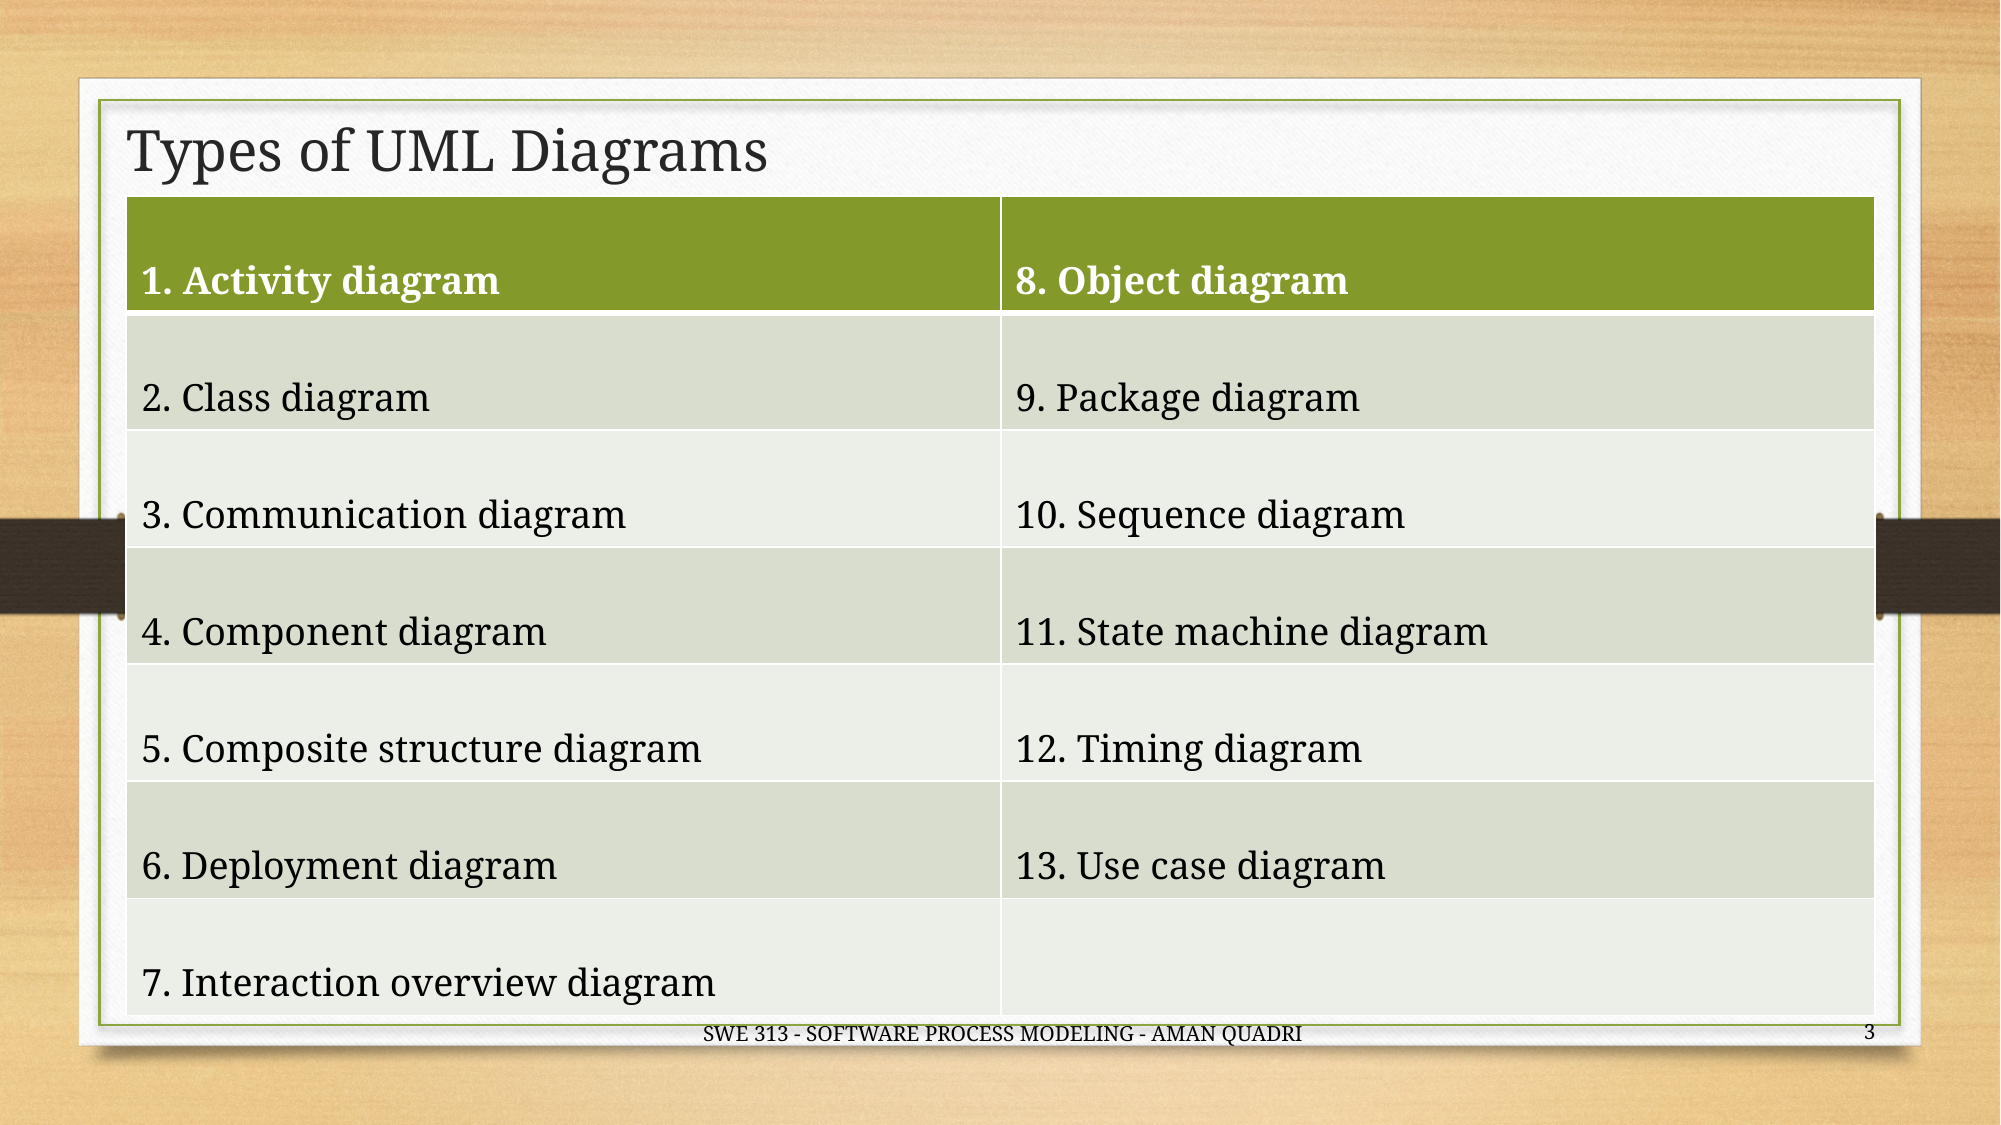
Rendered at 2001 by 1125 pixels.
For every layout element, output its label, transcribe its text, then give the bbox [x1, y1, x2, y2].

footer SWE 313 - SOFTWARE PROCESS MODELING - AMAN QUADRI [403, 1020, 1602, 1049]
table_cell 6. Deployment diagram [127, 782, 1000, 898]
table_header 8. Object diagram [1002, 197, 1874, 310]
table_cell 10. Sequence diagram [1002, 431, 1874, 546]
table_cell 7. Interaction overview diagram [127, 899, 1000, 1015]
table_cell [1002, 899, 1874, 1015]
table_cell 5. Composite structure diagram [127, 665, 1000, 780]
table_cell 2. Class diagram [127, 316, 1000, 429]
table_header 1. Activity diagram [127, 197, 1000, 310]
table_cell 9. Package diagram [1002, 316, 1874, 429]
table_cell 11. State machine diagram [1002, 548, 1874, 663]
slide_number 3 [1801, 1010, 1891, 1056]
table_cell 12. Timing diagram [1002, 665, 1874, 780]
table_cell 4. Component diagram [127, 548, 1000, 663]
picture [0, 0, 2001, 1125]
table_cell 3. Communication diagram [127, 431, 1000, 546]
table_cell 13. Use case diagram [1002, 782, 1874, 898]
title Types of UML Diagrams [110, 106, 1895, 191]
